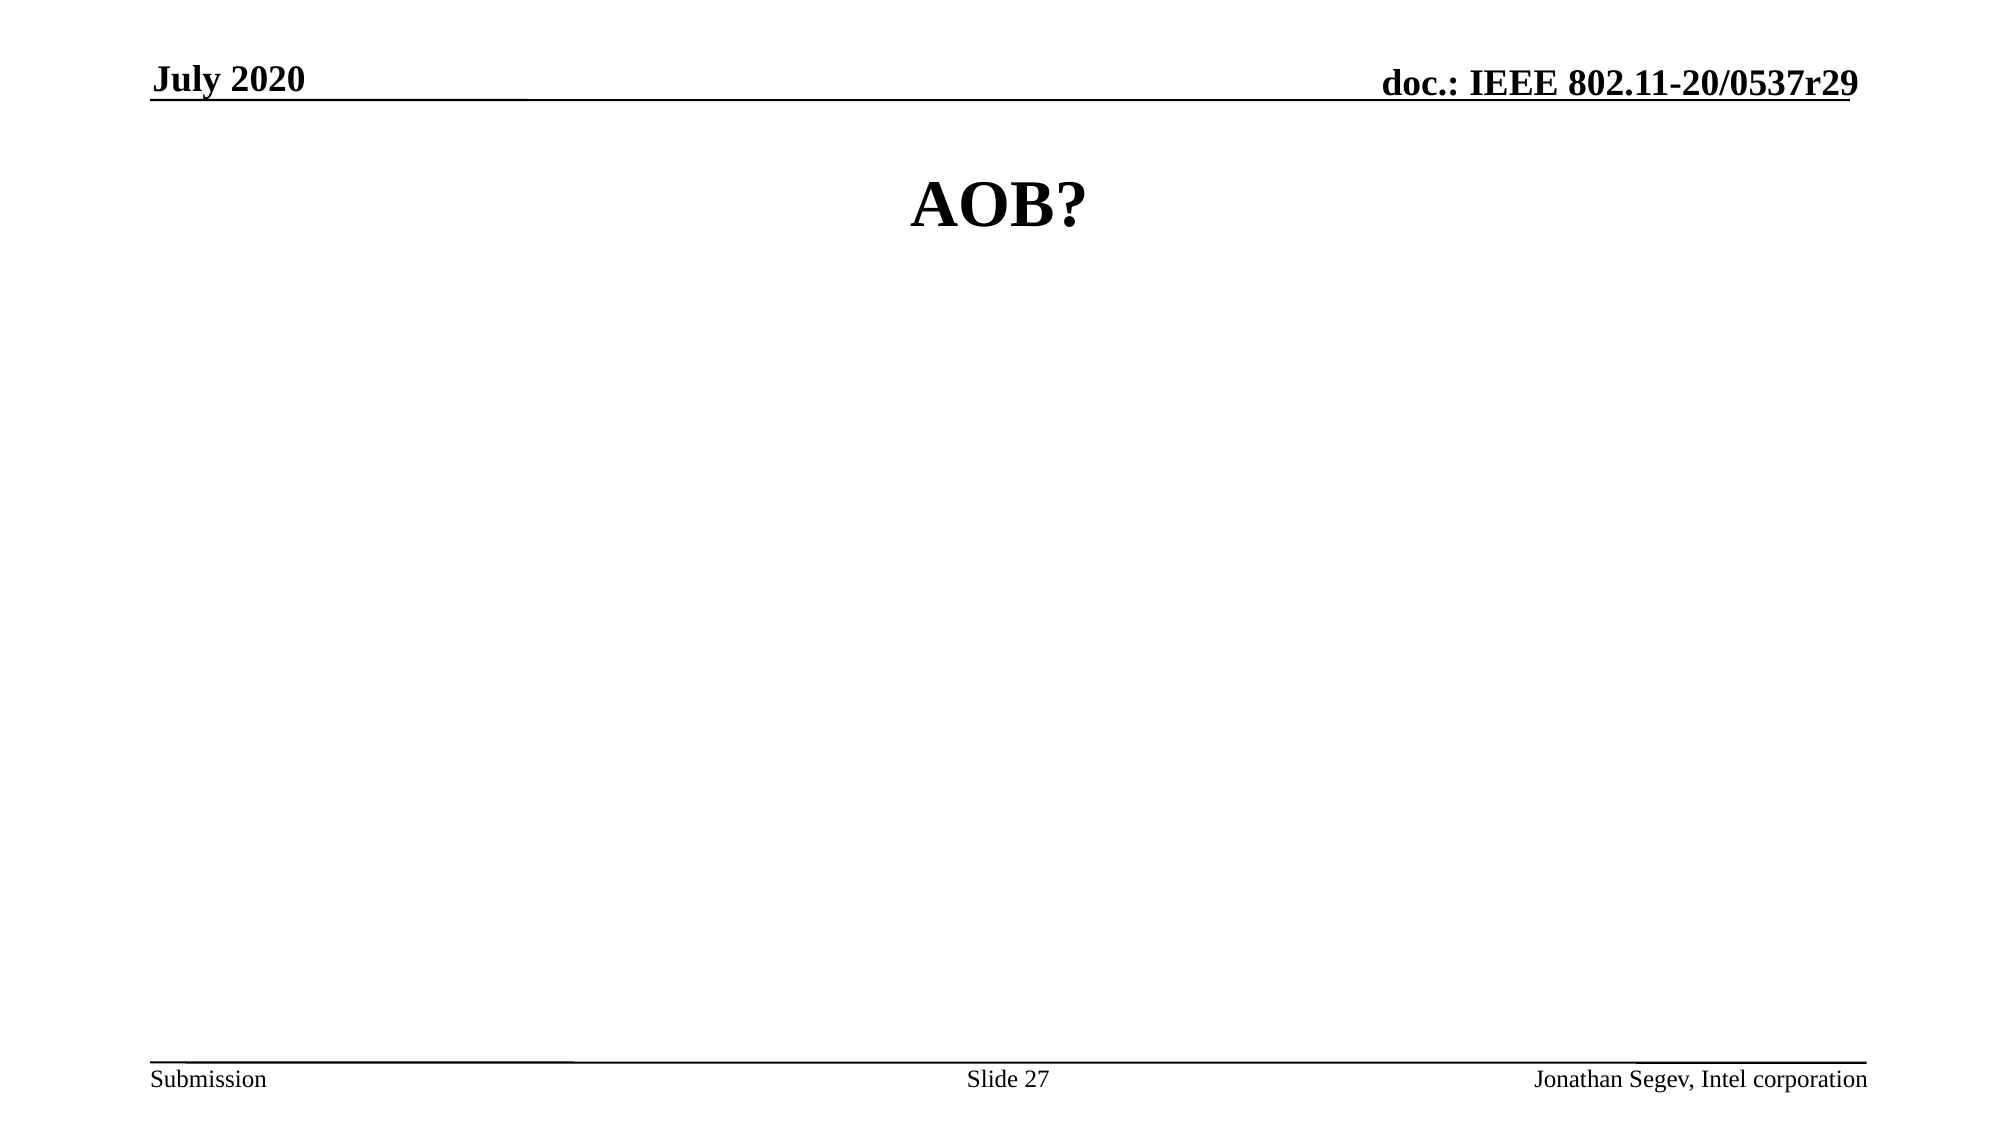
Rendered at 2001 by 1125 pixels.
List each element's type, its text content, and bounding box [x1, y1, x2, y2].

footer Jonathan Segev, Intel corporation [1171, 1061, 1869, 1093]
title AOB? [149, 112, 1850, 288]
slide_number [152, 54, 563, 100]
slide_number Slide 27 [950, 1061, 1067, 1123]
